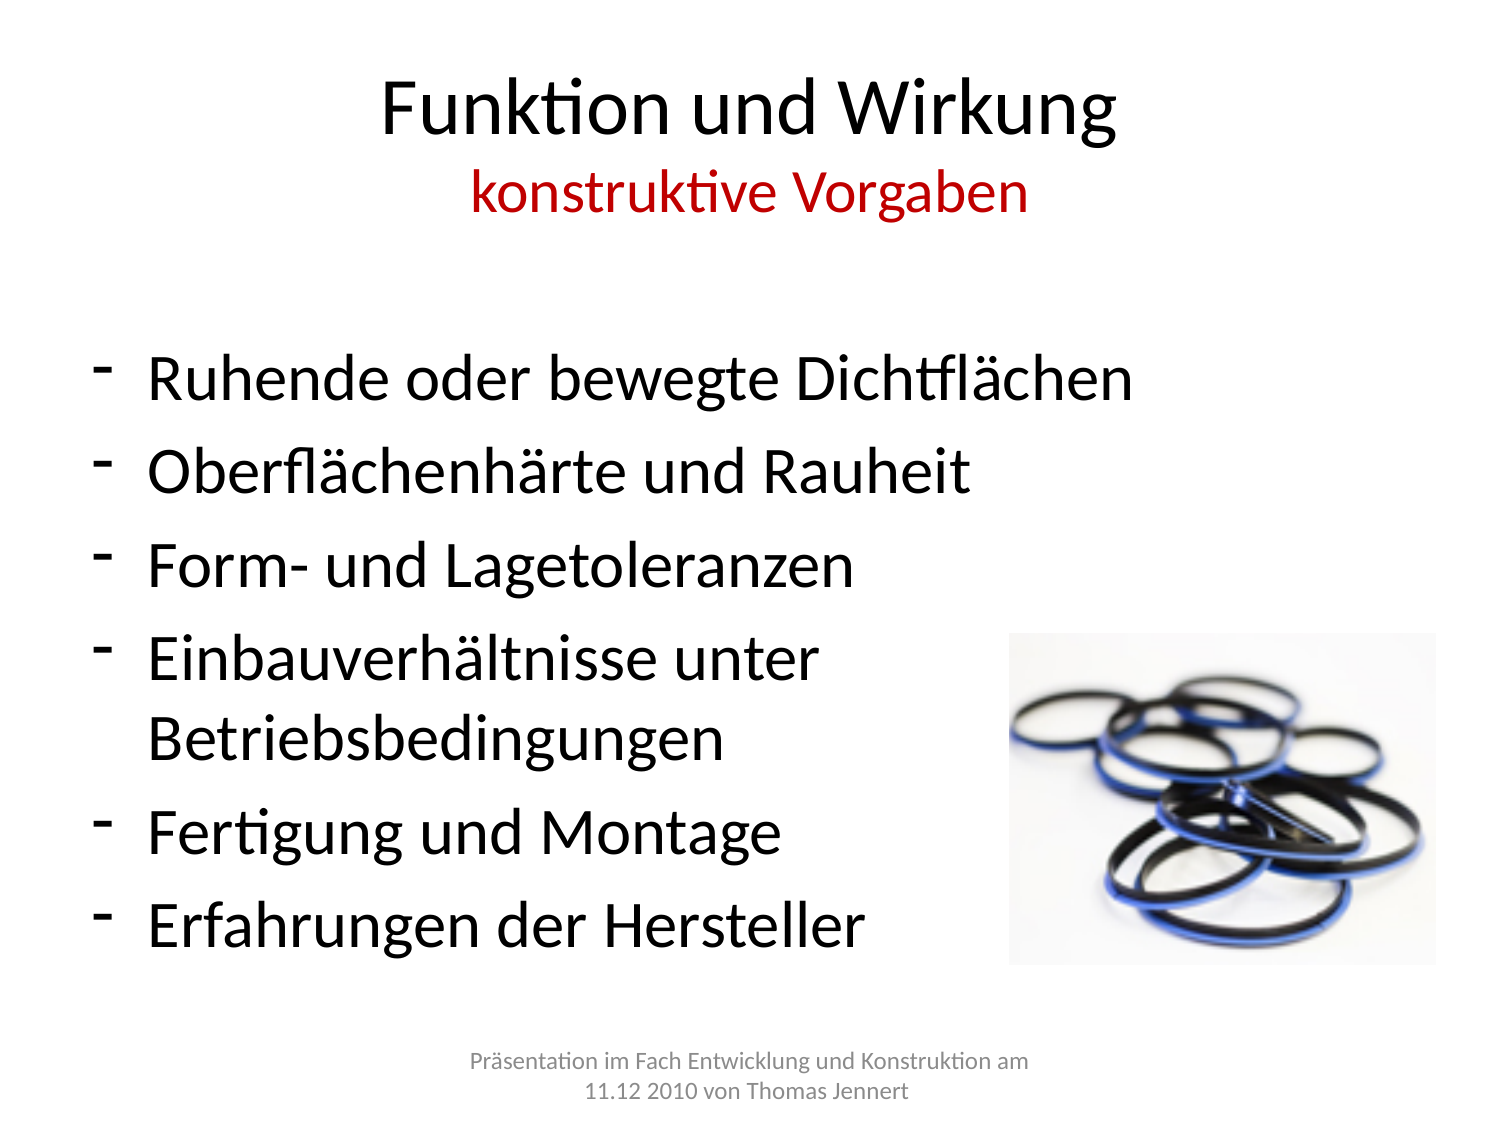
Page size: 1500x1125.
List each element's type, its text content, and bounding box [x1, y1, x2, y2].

picture [1009, 633, 1436, 965]
list Ruhende oder bewegte Dichtflächen Oberflächenhärte und Rauheit Form- und Lagetoleranzen Einbauverhältnisse unter Betriebsbedingungen Fertigung und Montage Erfahrungen der Hersteller [76, 326, 1427, 1069]
title Funktion und Wirkung konstruktive Vorgaben [75, 45, 1425, 233]
footer Präsentation im Fach Entwicklung und Konstruktion am 11.12 2010 von Thomas Jennert [454, 1023, 1046, 1125]
